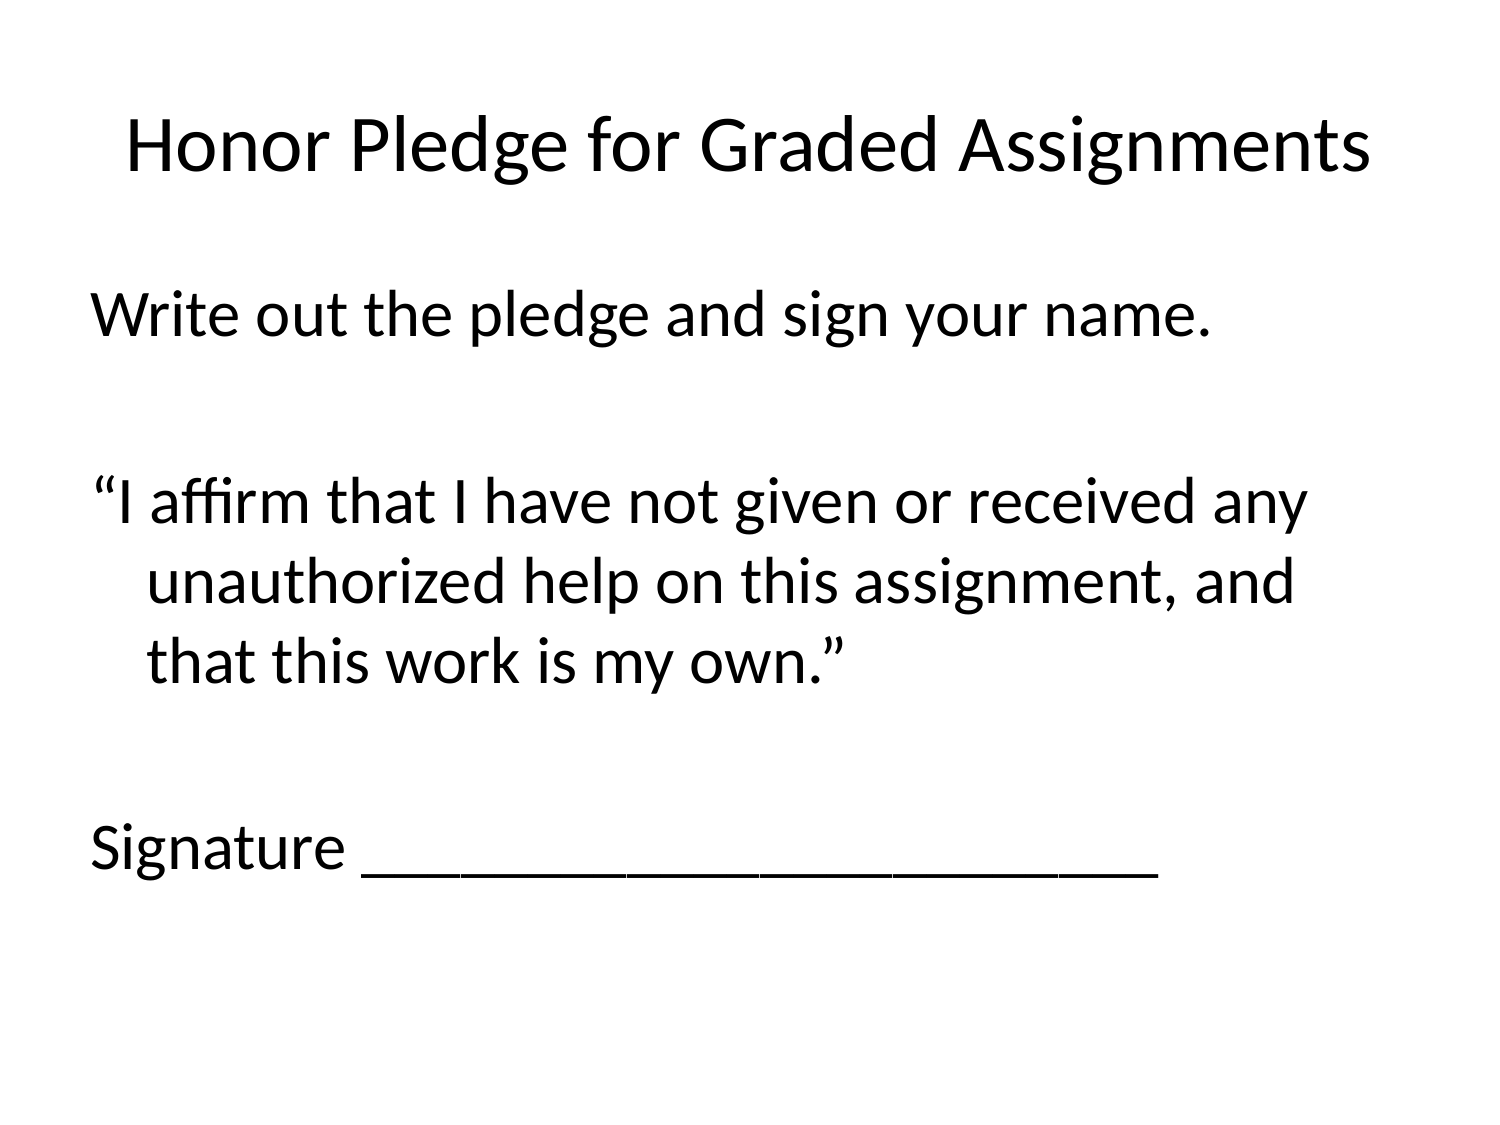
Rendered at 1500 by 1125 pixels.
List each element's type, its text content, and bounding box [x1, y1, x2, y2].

title Honor Pledge for Graded Assignments [75, 45, 1425, 233]
list Write out the pledge and sign your name. “I affirm that I have not given or received any unauthorized help on this assignment, and that this work is my own.” Signature ________________________ [75, 262, 1425, 1005]
